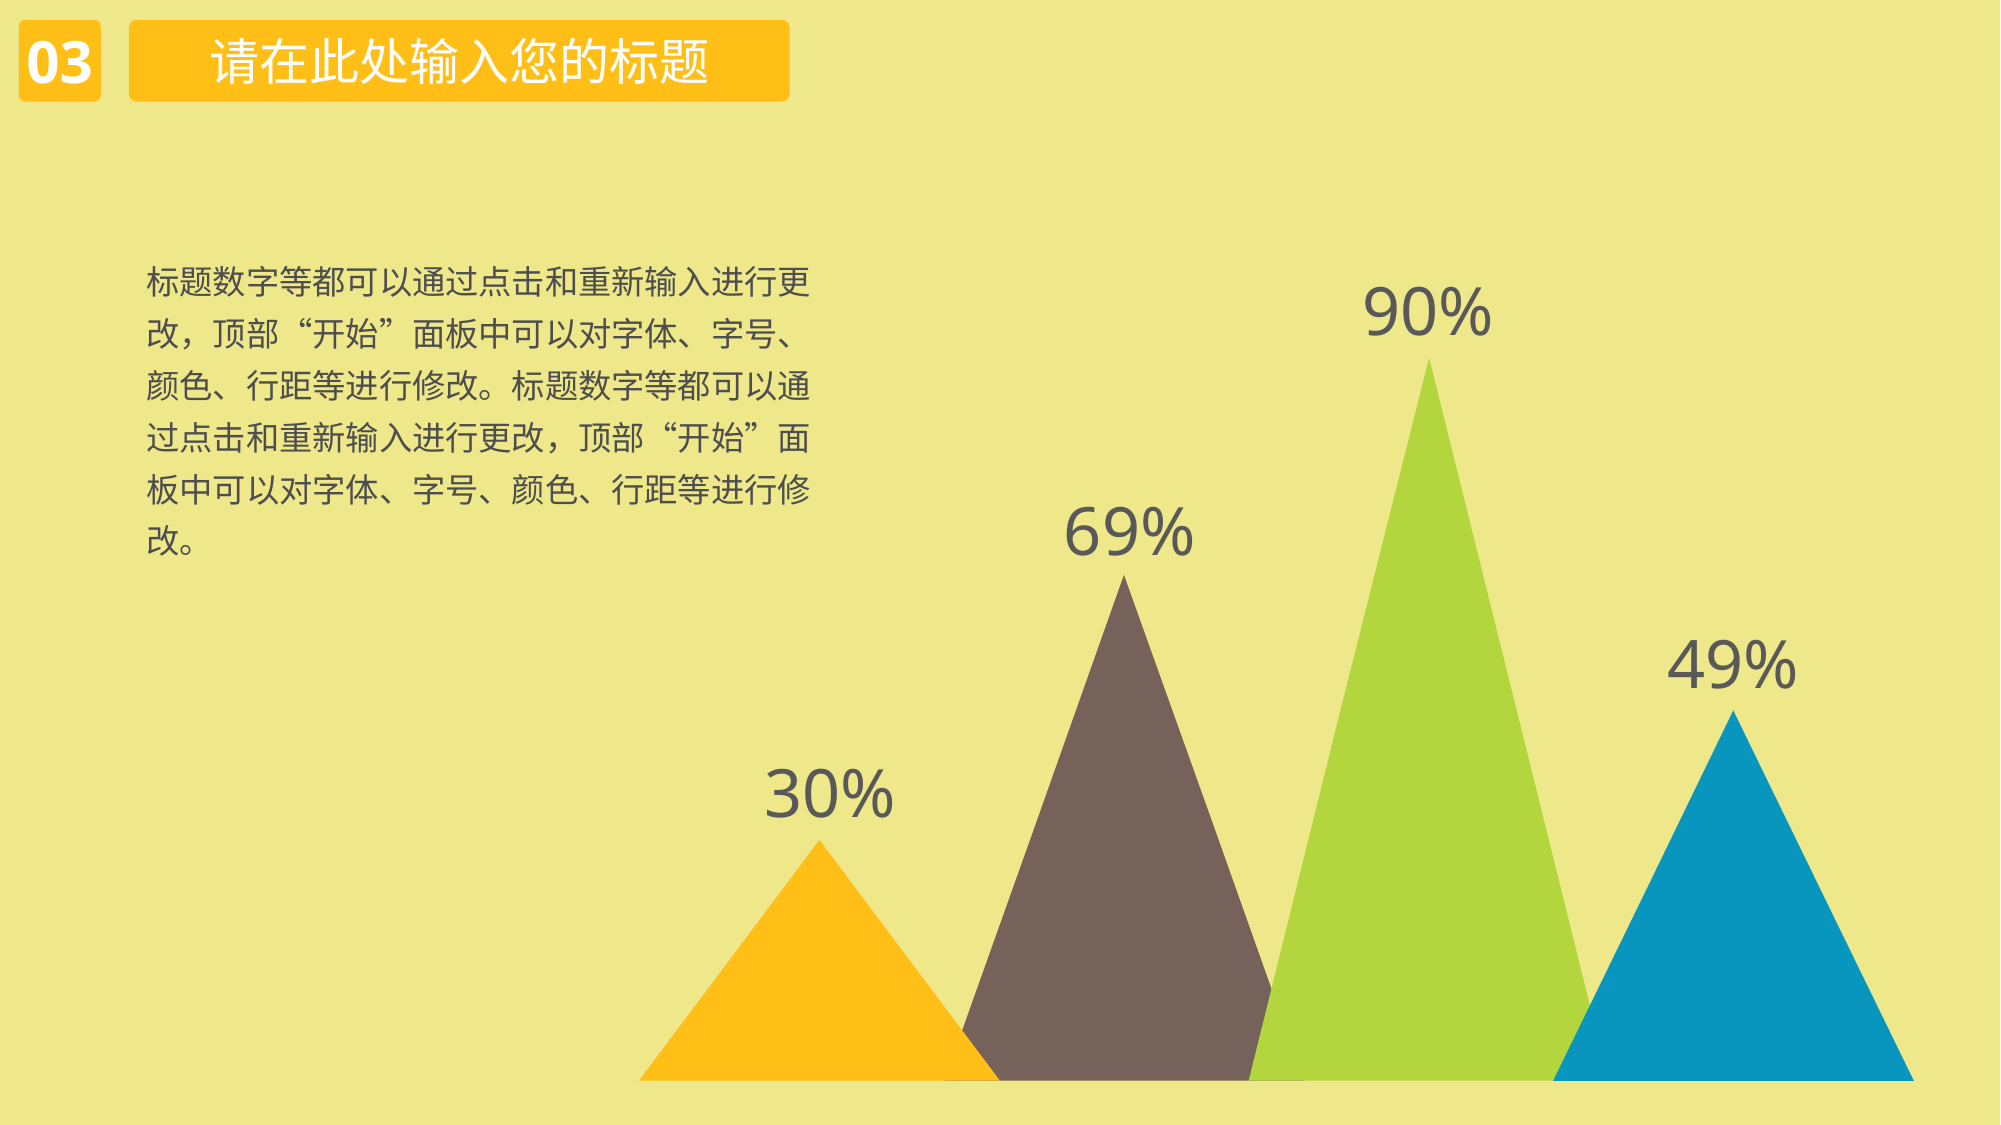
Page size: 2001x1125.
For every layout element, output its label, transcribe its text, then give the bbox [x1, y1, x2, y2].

text_box 03 [18, 19, 101, 102]
text_box 90% [1347, 261, 1510, 357]
text_box [1553, 710, 1914, 1081]
text_box [638, 839, 1000, 1081]
text_box 49% [1652, 614, 1815, 709]
text_box 69% [1049, 481, 1211, 576]
text_box 30% [749, 743, 912, 839]
text_box 请在此处输入您的标题 [128, 19, 790, 102]
text_box [1248, 357, 1590, 1081]
text_box [962, 576, 1271, 1081]
text_box 标题数字等都可以通过点击和重新输入进行更改，顶部“开始”面板中可以对字体、字号、颜色、行距等进行修改。标题数字等都可以通过点击和重新输入进行更改，顶部“开始”面板中可以对字体、字号、颜色、行距等进行修改。 [131, 242, 827, 568]
